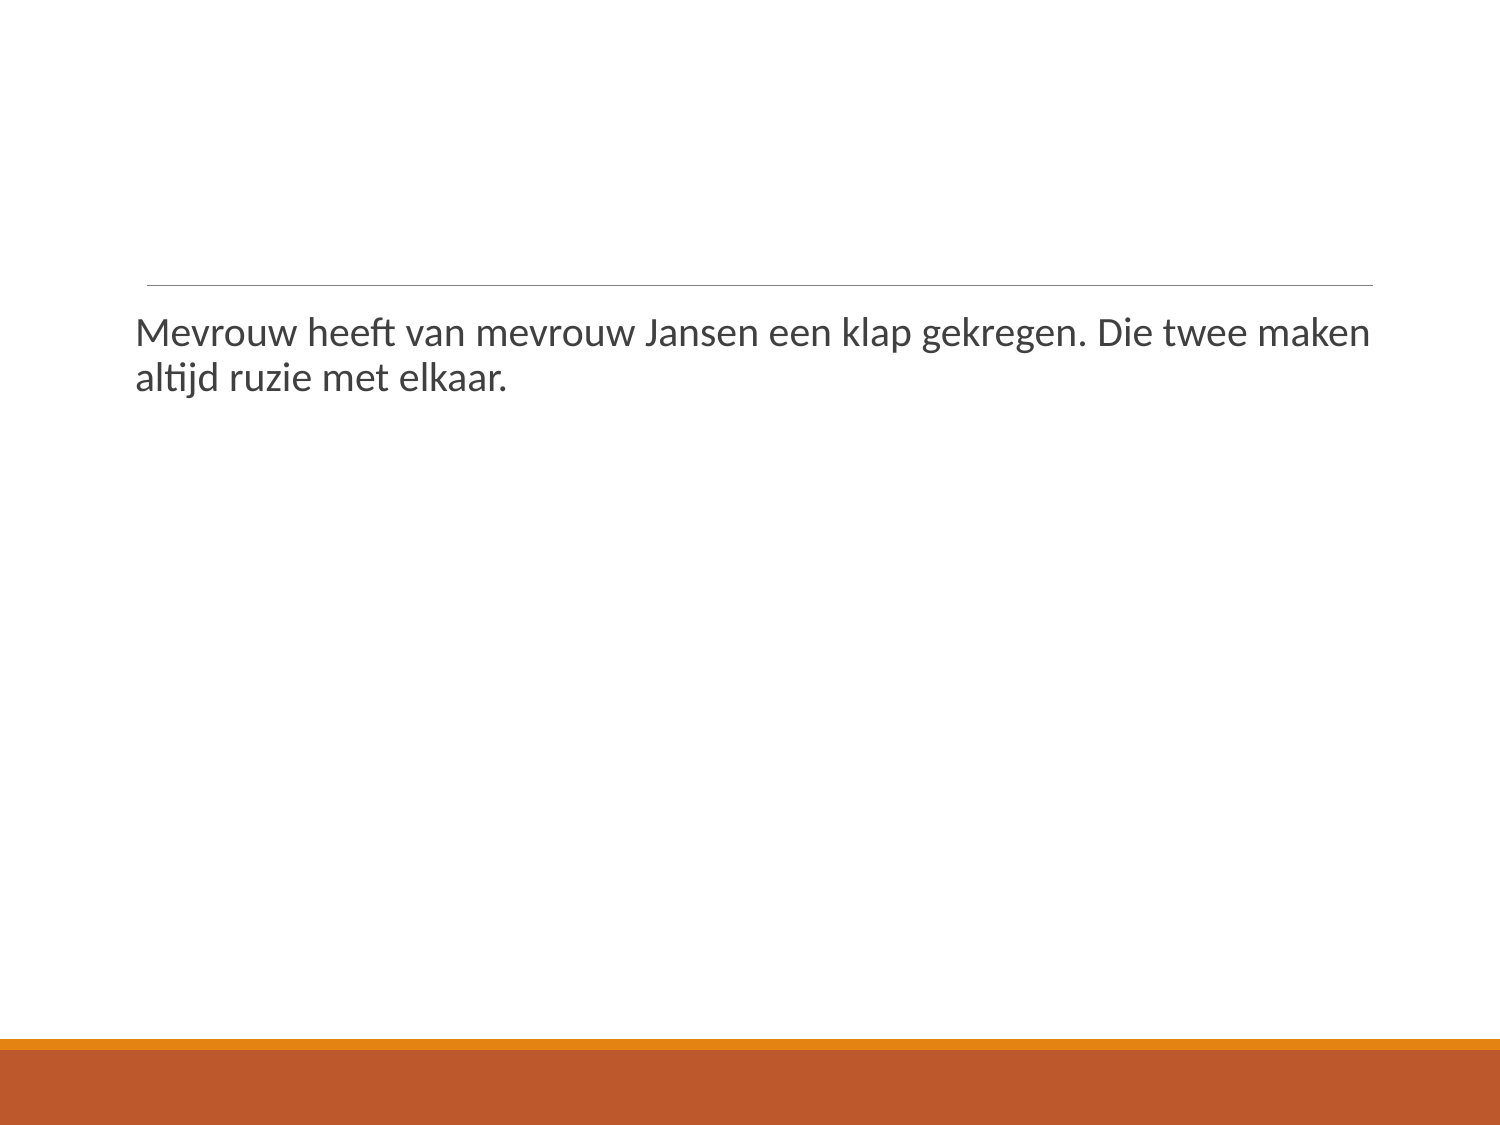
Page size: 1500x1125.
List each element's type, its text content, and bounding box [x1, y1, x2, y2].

list Mevrouw heeft van mevrouw Jansen een klap gekregen. Die twee maken altijd ruzie met elkaar. [135, 302, 1373, 963]
